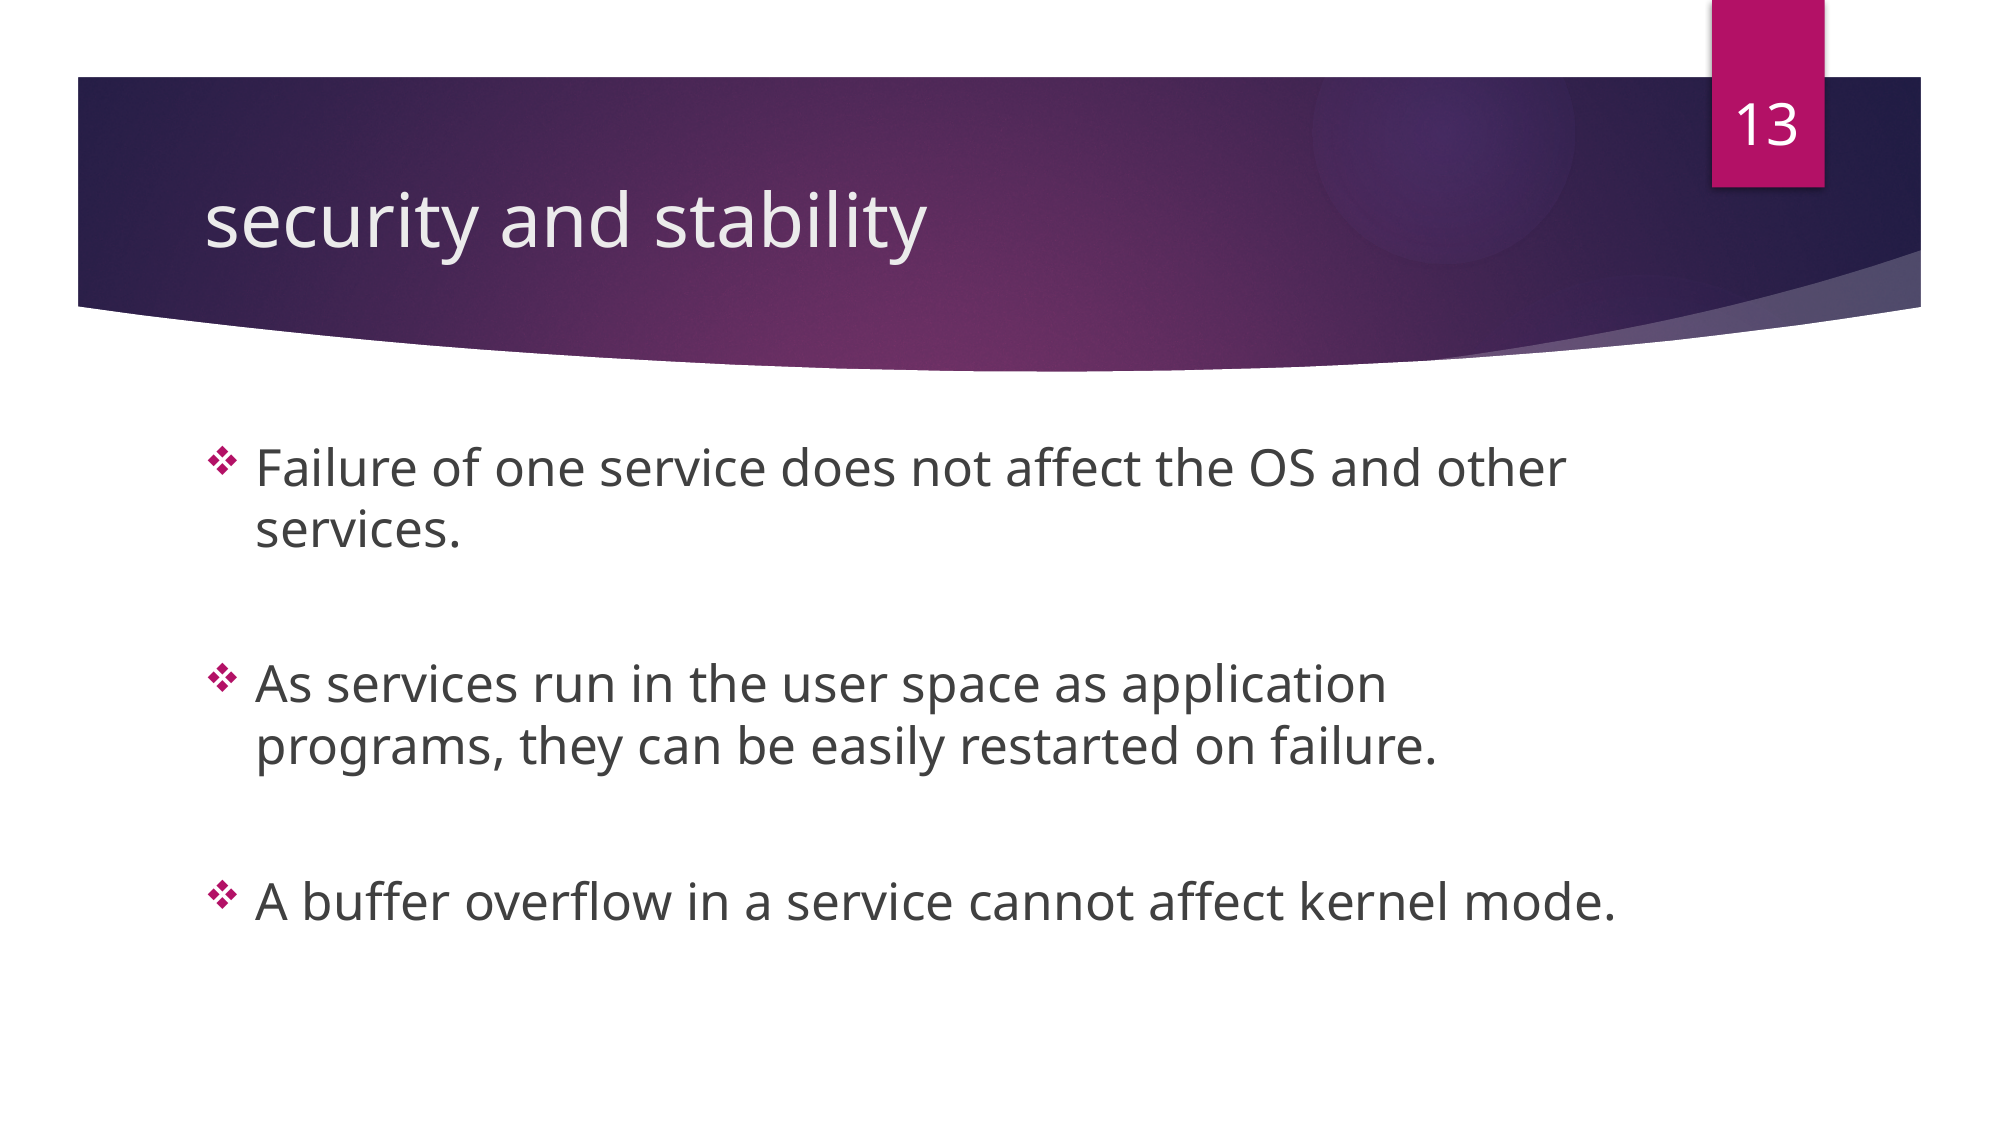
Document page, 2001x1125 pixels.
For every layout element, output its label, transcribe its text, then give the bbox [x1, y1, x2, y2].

slide_number 13 [1698, 48, 1836, 175]
list Failure of one service does not affect the OS and other services. As services run in the user space as application programs, they can be easily restarted on failure. A buffer overflow in a service cannot affect kernel mode. [189, 427, 1638, 988]
title security and stability [189, 159, 1627, 276]
